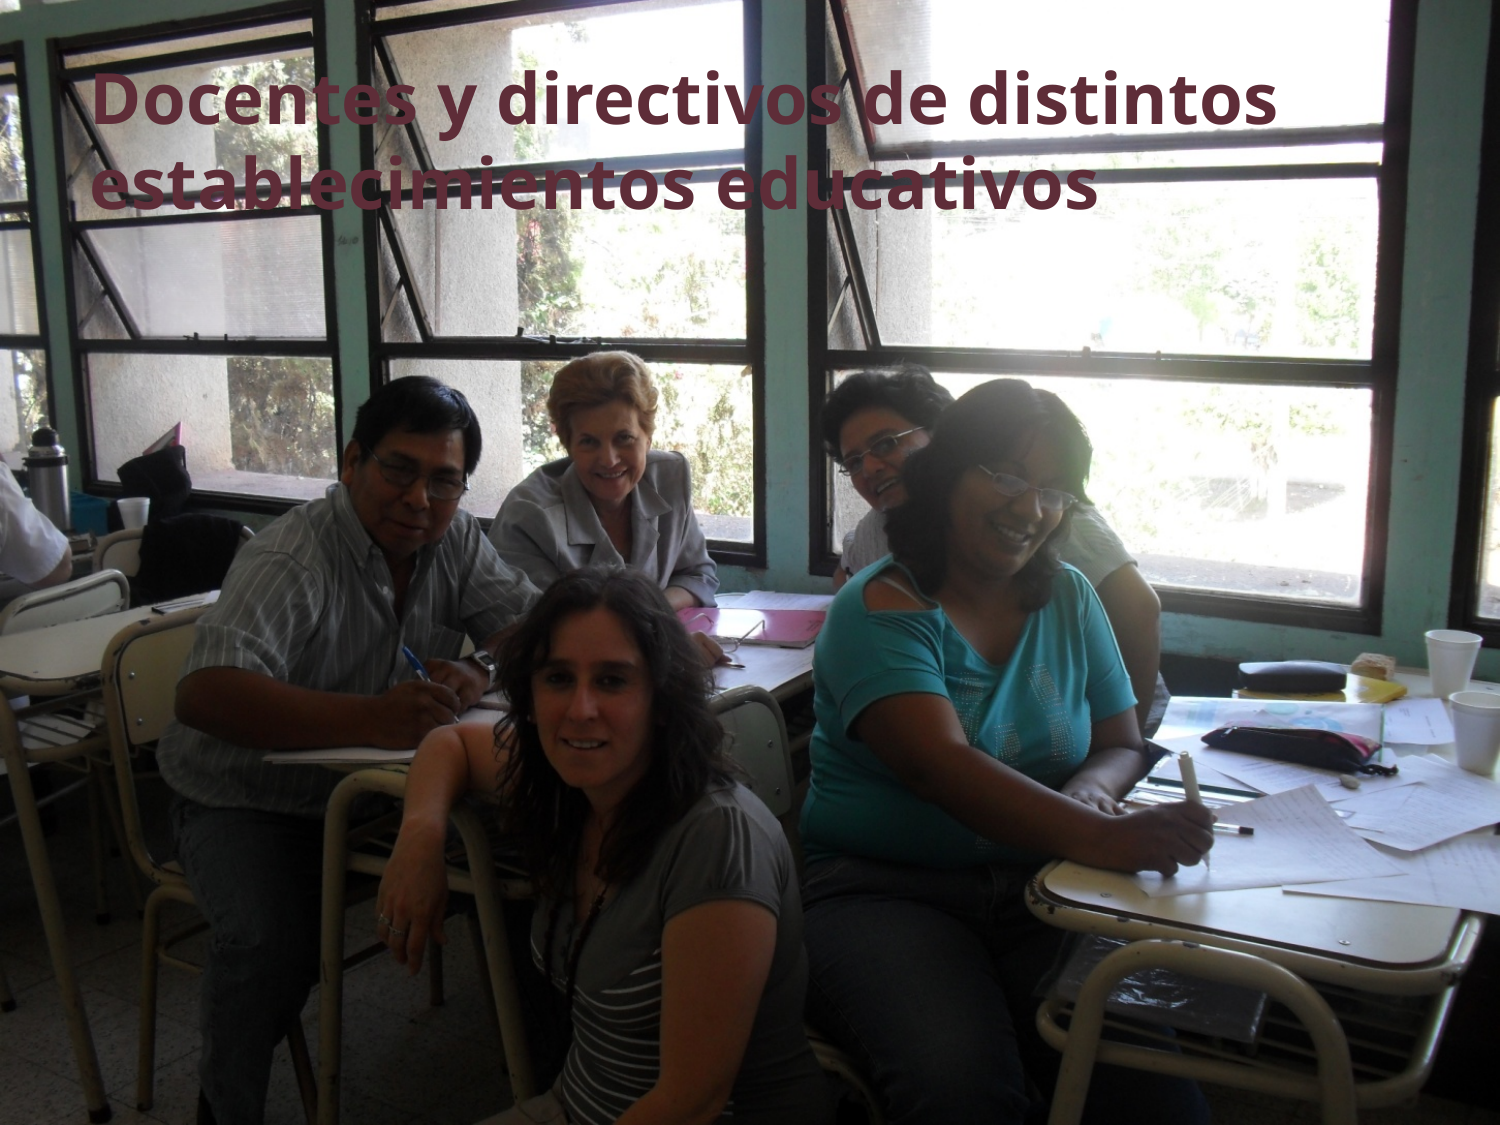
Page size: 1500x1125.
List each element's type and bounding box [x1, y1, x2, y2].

list [0, 0, 1500, 1125]
